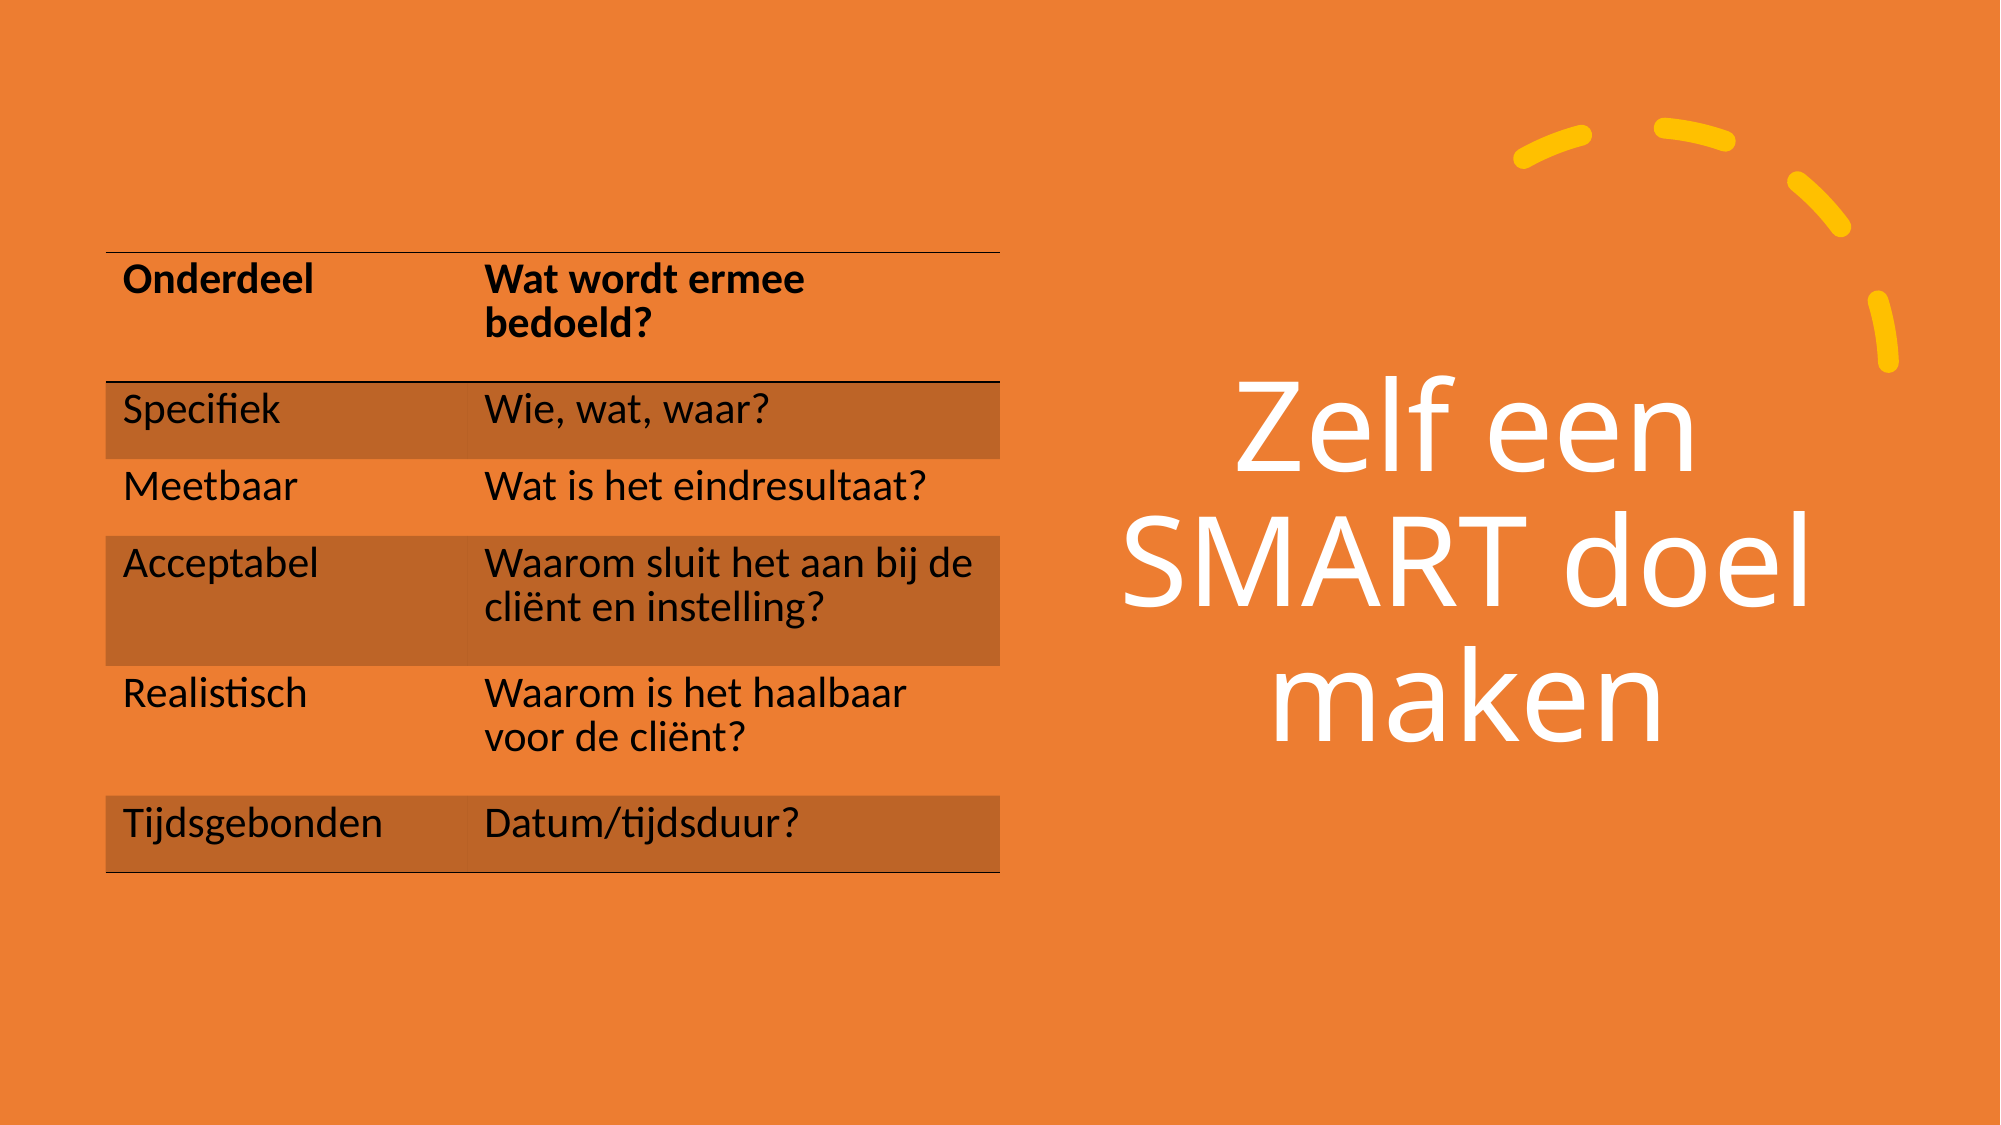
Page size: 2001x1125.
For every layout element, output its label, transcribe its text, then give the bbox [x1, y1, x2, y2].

table_cell Meetbaar [106, 459, 467, 536]
table_cell Waarom sluit het aan bij de cliënt en instelling? [467, 536, 1000, 666]
table_cell Specifiek [106, 383, 467, 459]
table_cell Acceptabel [106, 536, 467, 666]
title Zelf een SMART doel maken [1047, 325, 1889, 777]
table_cell Wie, wat, waar? [467, 383, 1000, 459]
table_cell Wat is het eindresultaat? [467, 459, 1000, 536]
table_cell Realistisch [106, 666, 467, 796]
table_cell Waarom is het haalbaar voor de cliënt? [467, 666, 1000, 796]
table_header Wat wordt ermee bedoeld? [467, 253, 1000, 381]
table_cell Tijdsgebonden [106, 796, 467, 872]
table_header Onderdeel [106, 253, 467, 381]
text_box [0, 0, 2000, 1125]
table_cell Datum/tijdsduur? [467, 796, 1000, 872]
text_box [1523, 126, 1885, 325]
